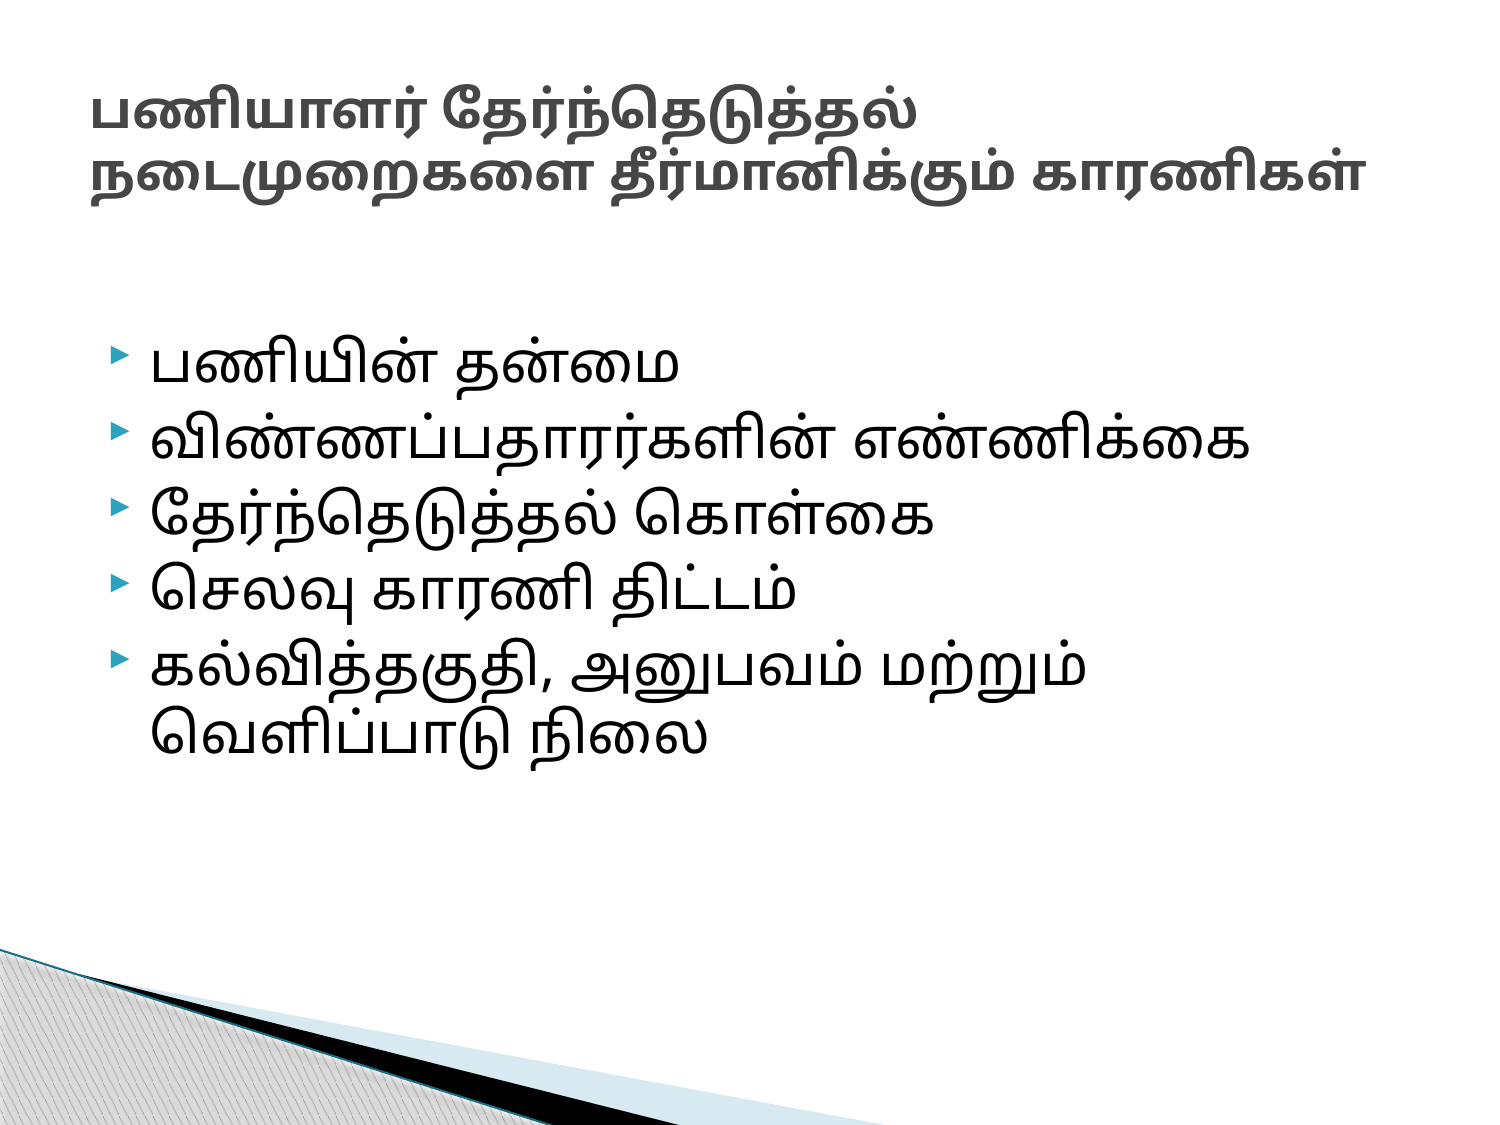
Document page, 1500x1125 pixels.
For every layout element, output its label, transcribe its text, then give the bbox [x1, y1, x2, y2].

title பணியாளர் தேர்ந்தெடுத்தல் நடைமுறைகளை தீர்மானிக்கும் காரணிகள் [75, 45, 1425, 233]
list பணியின் தன்மை விண்ணப்பதாரர்களின் எண்ணிக்கை தேர்ந்தெடுத்தல் கொள்கை செலவு காரணி திட்டம் கல்வித்தகுதி, அனுபவம் மற்றும் வெளிப்பாடு நிலை [75, 243, 1425, 986]
